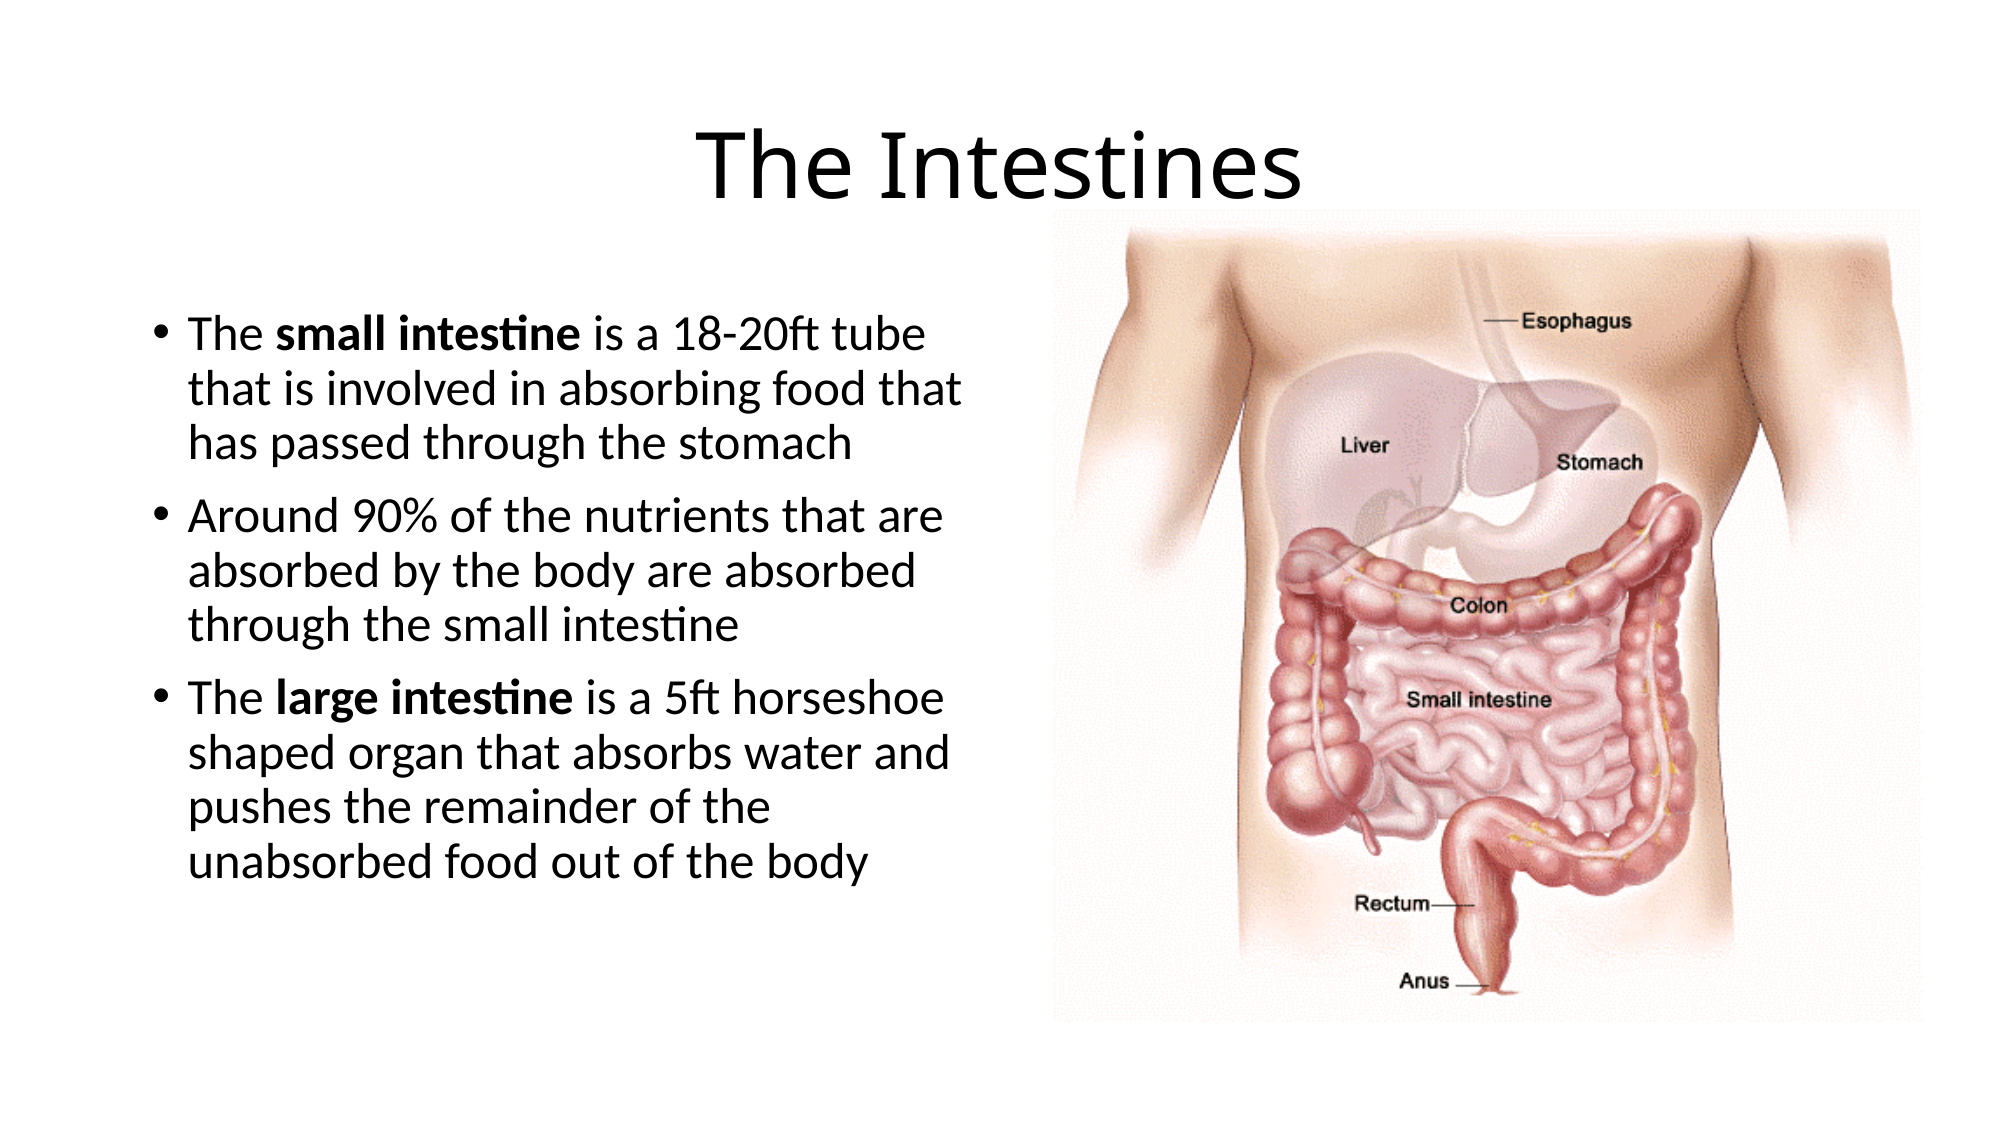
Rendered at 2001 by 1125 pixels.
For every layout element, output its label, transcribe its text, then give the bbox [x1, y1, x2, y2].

title The Intestines [137, 59, 1863, 278]
picture [1051, 205, 1924, 1022]
list The small intestine is a 18-20ft tube that is involved in absorbing food that has passed through the stomach Around 90% of the nutrients that are absorbed by the body are absorbed through the small intestine The large intestine is a 5ft horseshoe shaped organ that absorbs water and pushes the remainder of the unabsorbed food out of the body [137, 299, 988, 1014]
